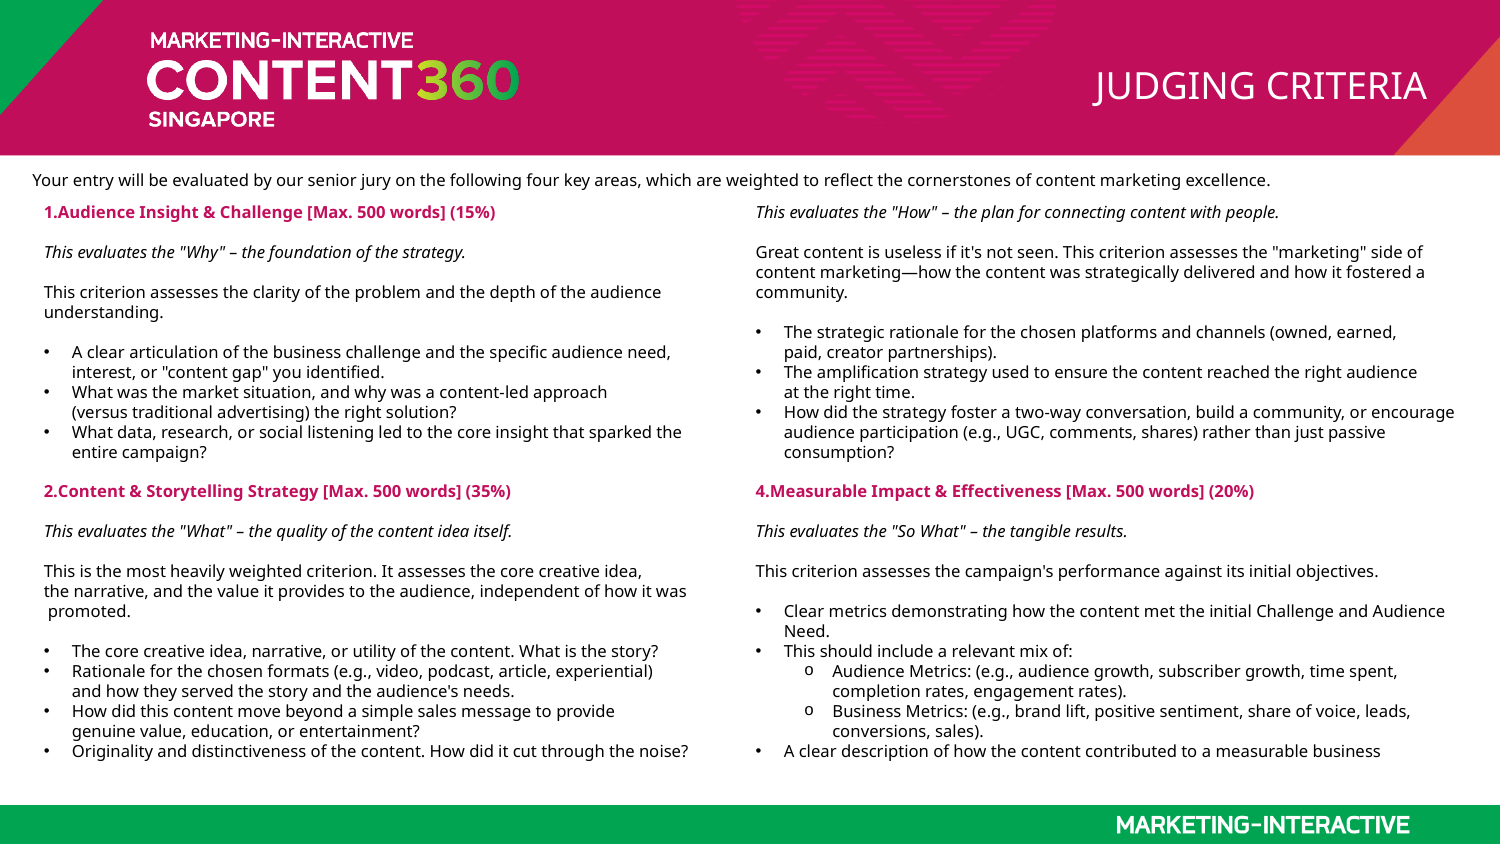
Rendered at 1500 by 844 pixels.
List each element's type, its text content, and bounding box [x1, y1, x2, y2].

text_box JUDGING CRITERIA [1080, 54, 1500, 115]
picture [0, 0, 1500, 844]
text_box Your entry will be evaluated by our senior jury on the following four key areas, which are weighted to reflect the cornerstones of content marketing excellence. [17, 162, 1495, 197]
text_box Audience Insight & Challenge [Max. 500 words] (15%) This evaluates the "Why" – the foundation of the strategy. This criterion assesses the clarity of the problem and the depth of the audience understanding. A clear articulation of the business challenge and the specific audience need, interest, or "content gap" you identified. What was the market situation, and why was a content-led approach (versus traditional advertising) the right solution? What data, research, or social listening led to the core insight that sparked the entire campaign? Content & Storytelling Strategy [Max. 500 words] (35%) This evaluates the "What" – the quality of the content idea itself. This is the most heavily weighted criterion. It assesses the core creative idea, the narrative, and the value it provides to the audience, independent of how it was promoted. The core creative idea, narrative, or utility of the content. What is the story? Rationale for the chosen formats (e.g., video, podcast, article, experiential) and how they served the story and the audience's needs. How did this content move beyond a simple sales message to provide genuine value, education, or entertainment? Originality and distinctiveness of the content. How did it cut through the noise? Distribution & Engagement [Max. 500 words] (30%) This evaluates the "How" – the plan for connecting content with people. Great content is useless if it's not seen. This criterion assesses the "marketing" side of content marketing—how the content was strategically delivered and how it fostered a community. The strategic rationale for the chosen platforms and channels (owned, earned, paid, creator partnerships). The amplification strategy used to ensure the content reached the right audience at the right time. How did the strategy foster a two-way conversation, build a community, or encourage audience participation (e.g., UGC, comments, shares) rather than just passive consumption? Measurable Impact & Effectiveness [Max. 500 words] (20%) This evaluates the "So What" – the tangible results. This criterion assesses the campaign's performance against its initial objectives. Clear metrics demonstrating how the content met the initial Challenge and Audience Need. This should include a relevant mix of: Audience Metrics: (e.g., audience growth, subscriber growth, time spent, completion rates, engagement rates). Business Metrics: (e.g., brand lift, positive sentiment, share of voice, leads, conversions, sales). A clear description of how the content contributed to a measurable business [29, 197, 1482, 844]
